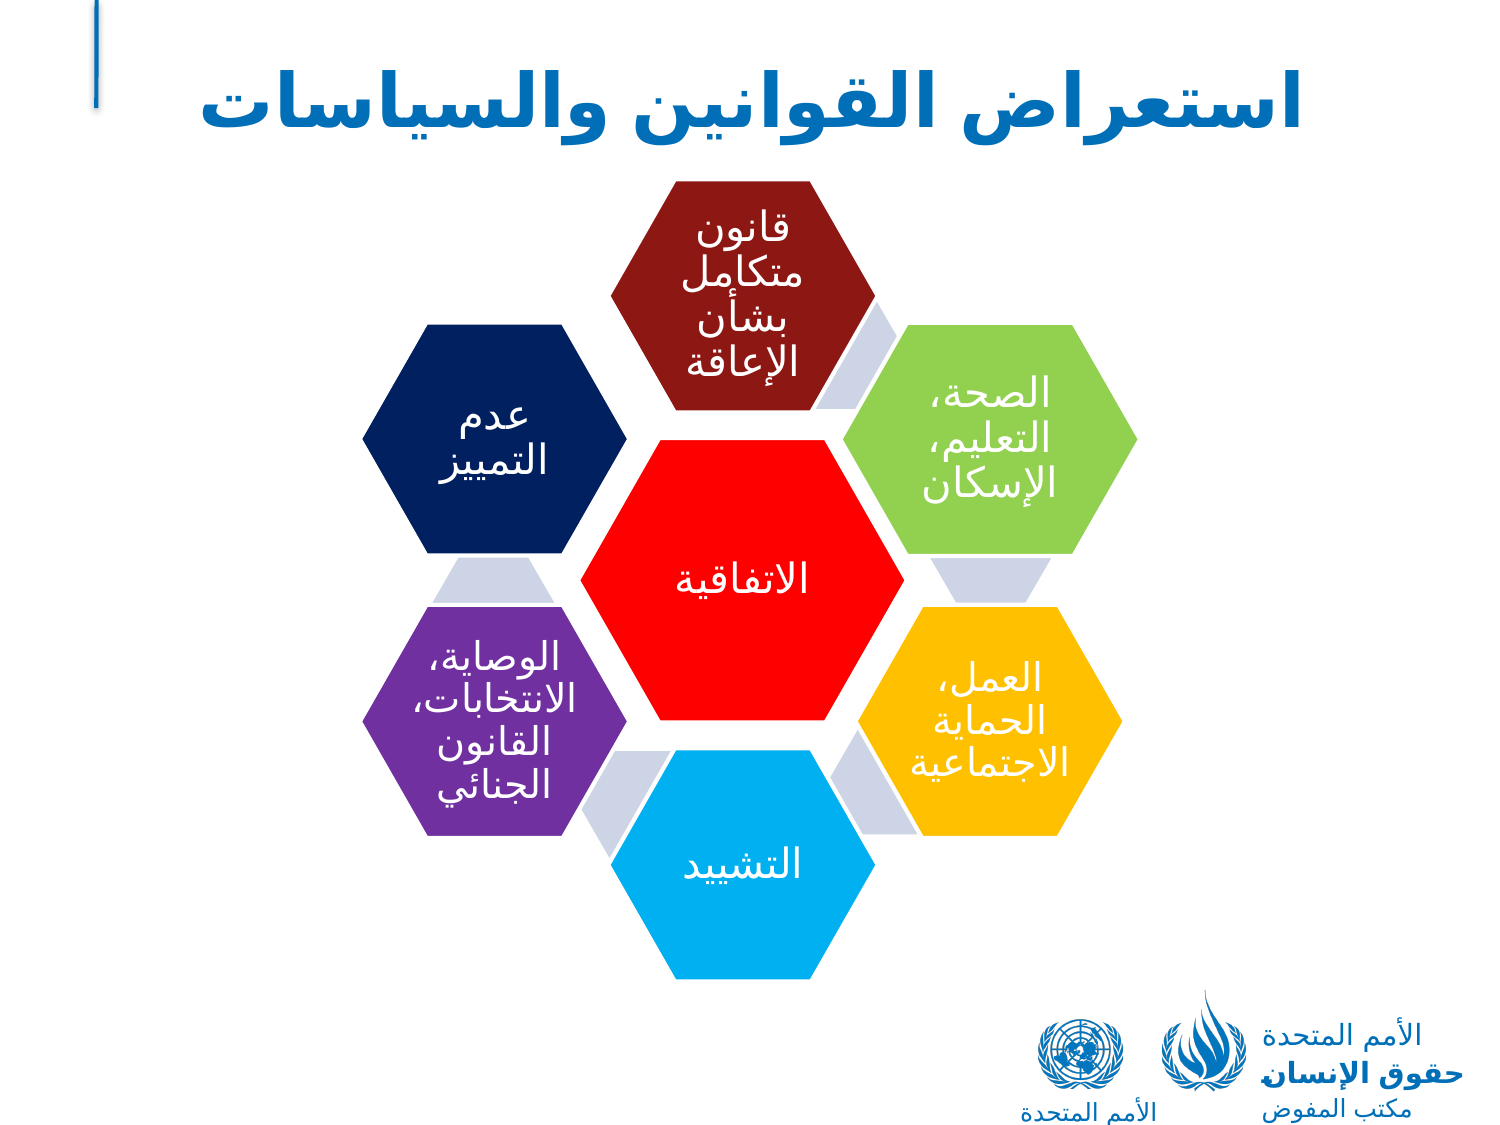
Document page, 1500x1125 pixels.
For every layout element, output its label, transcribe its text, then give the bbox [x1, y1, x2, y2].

text_box الأمم المتحدة حقوق الإنسان مكتب المفوض السامي [1246, 1009, 1500, 1098]
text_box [249, 179, 1251, 982]
picture [1037, 990, 1457, 1107]
text_box الأمم المتحدة [982, 1089, 1195, 1125]
text_box [68, 223, 1437, 1008]
title استعراض القوانين والسياسات [68, 45, 1437, 223]
